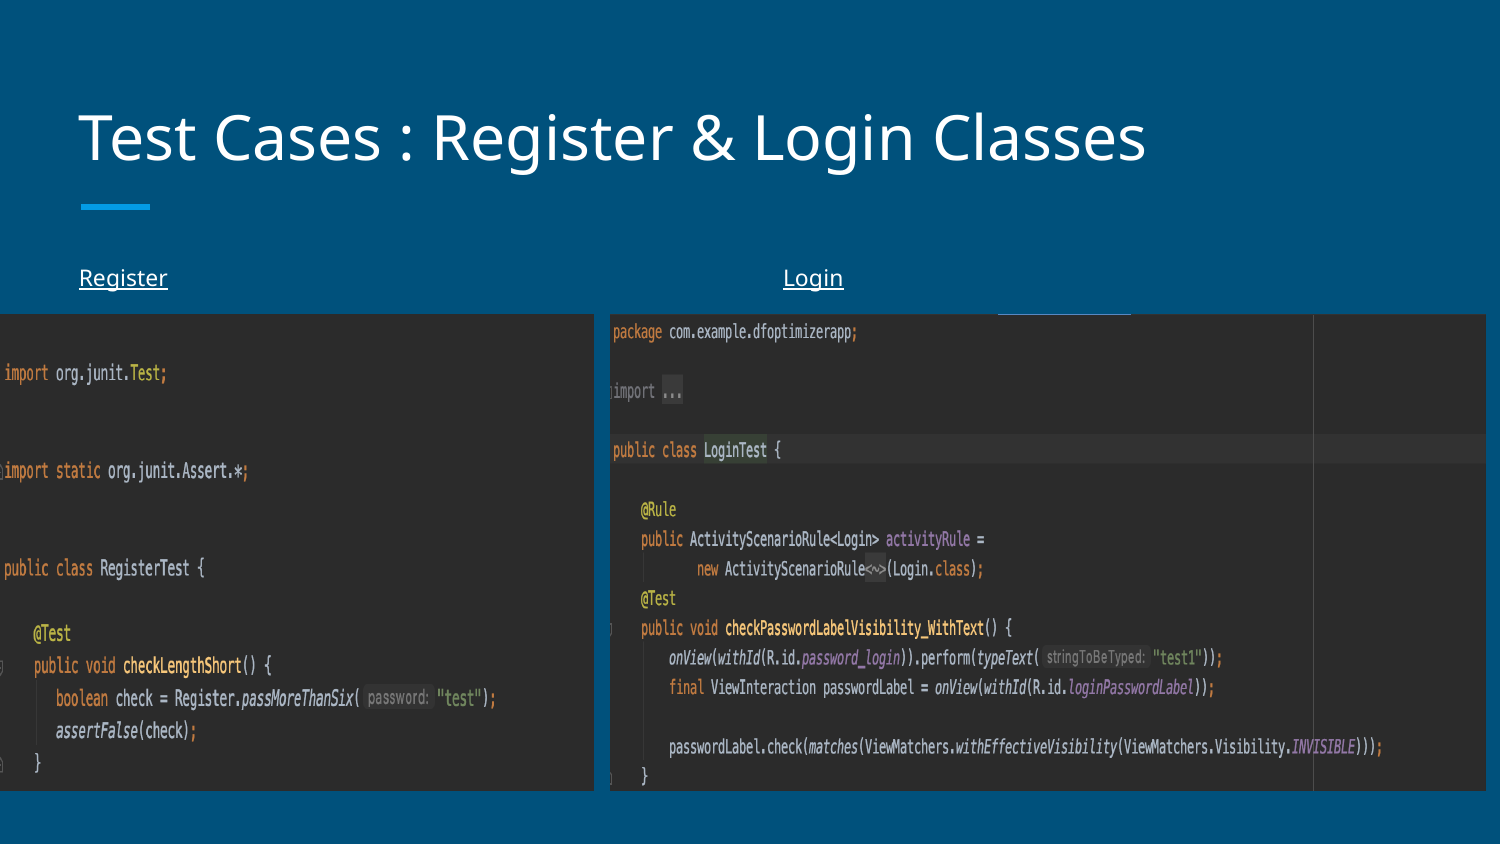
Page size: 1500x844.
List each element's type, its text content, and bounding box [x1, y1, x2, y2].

picture [611, 315, 1485, 790]
list Login [768, 244, 1437, 297]
title Test Cases : Register & Login Classes [63, 75, 1437, 188]
picture [0, 315, 593, 790]
list Register [63, 244, 732, 297]
